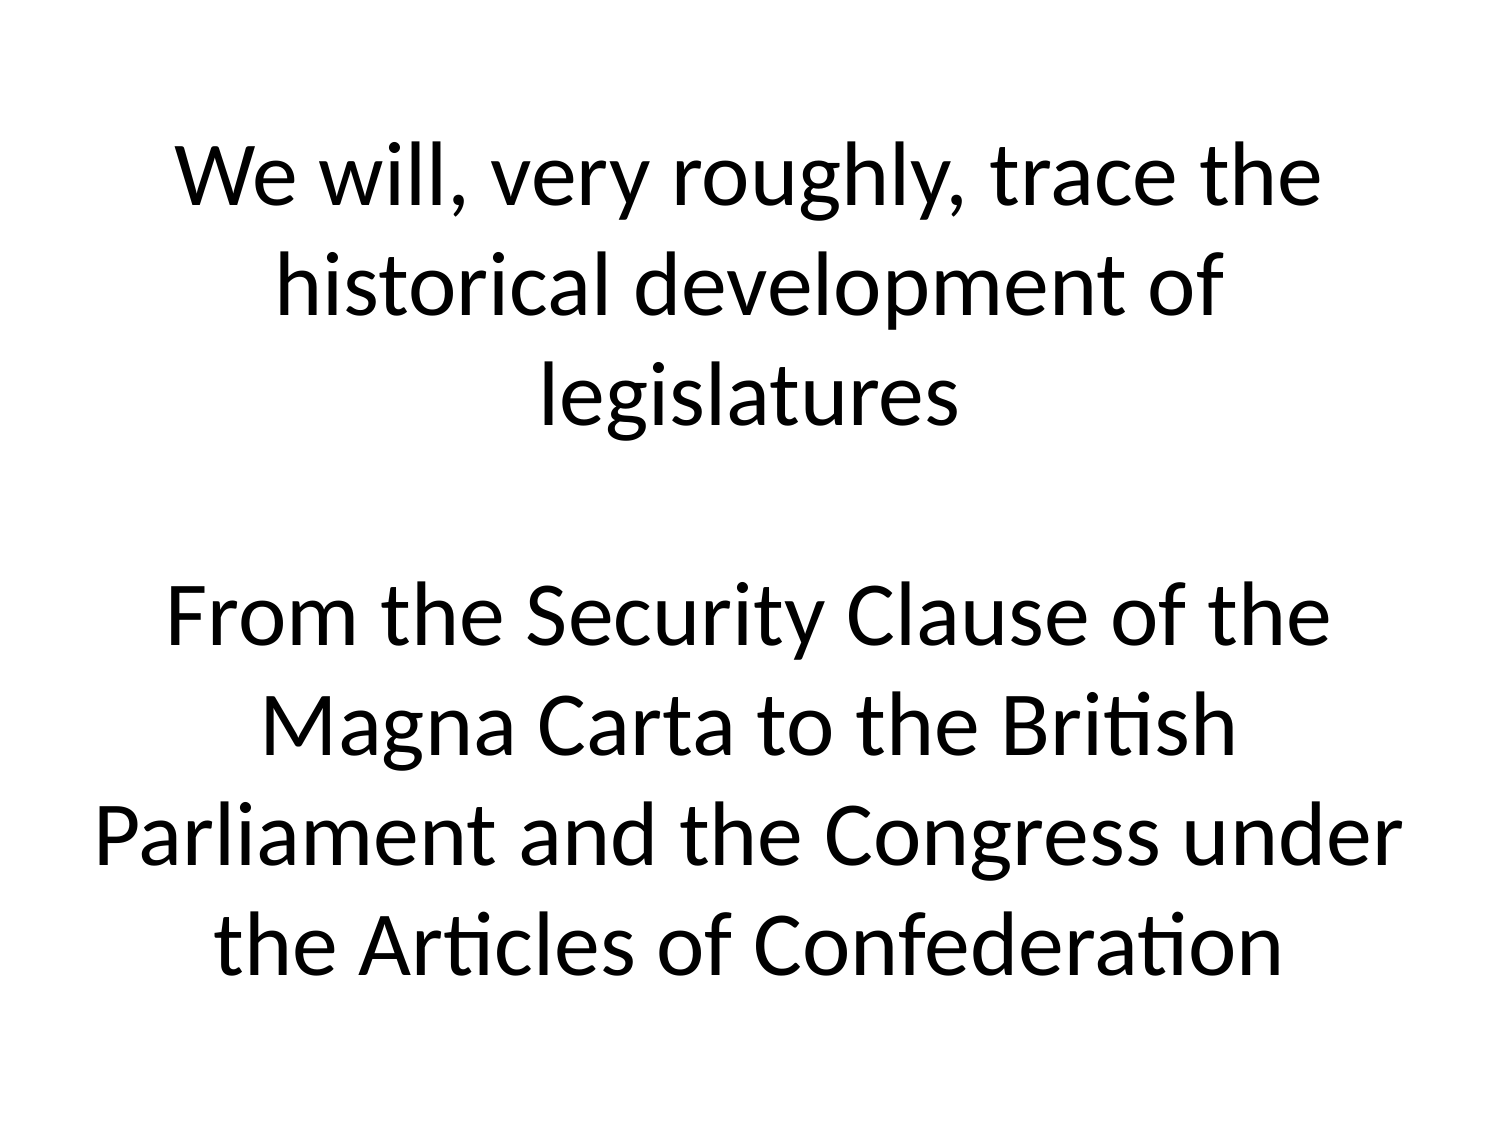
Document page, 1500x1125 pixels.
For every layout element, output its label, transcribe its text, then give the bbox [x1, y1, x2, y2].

title We will, very roughly, trace the historical development of legislatures From the Security Clause of the Magna Carta to the British Parliament and the Congress under the Articles of Confederation [74, 44, 1426, 1063]
